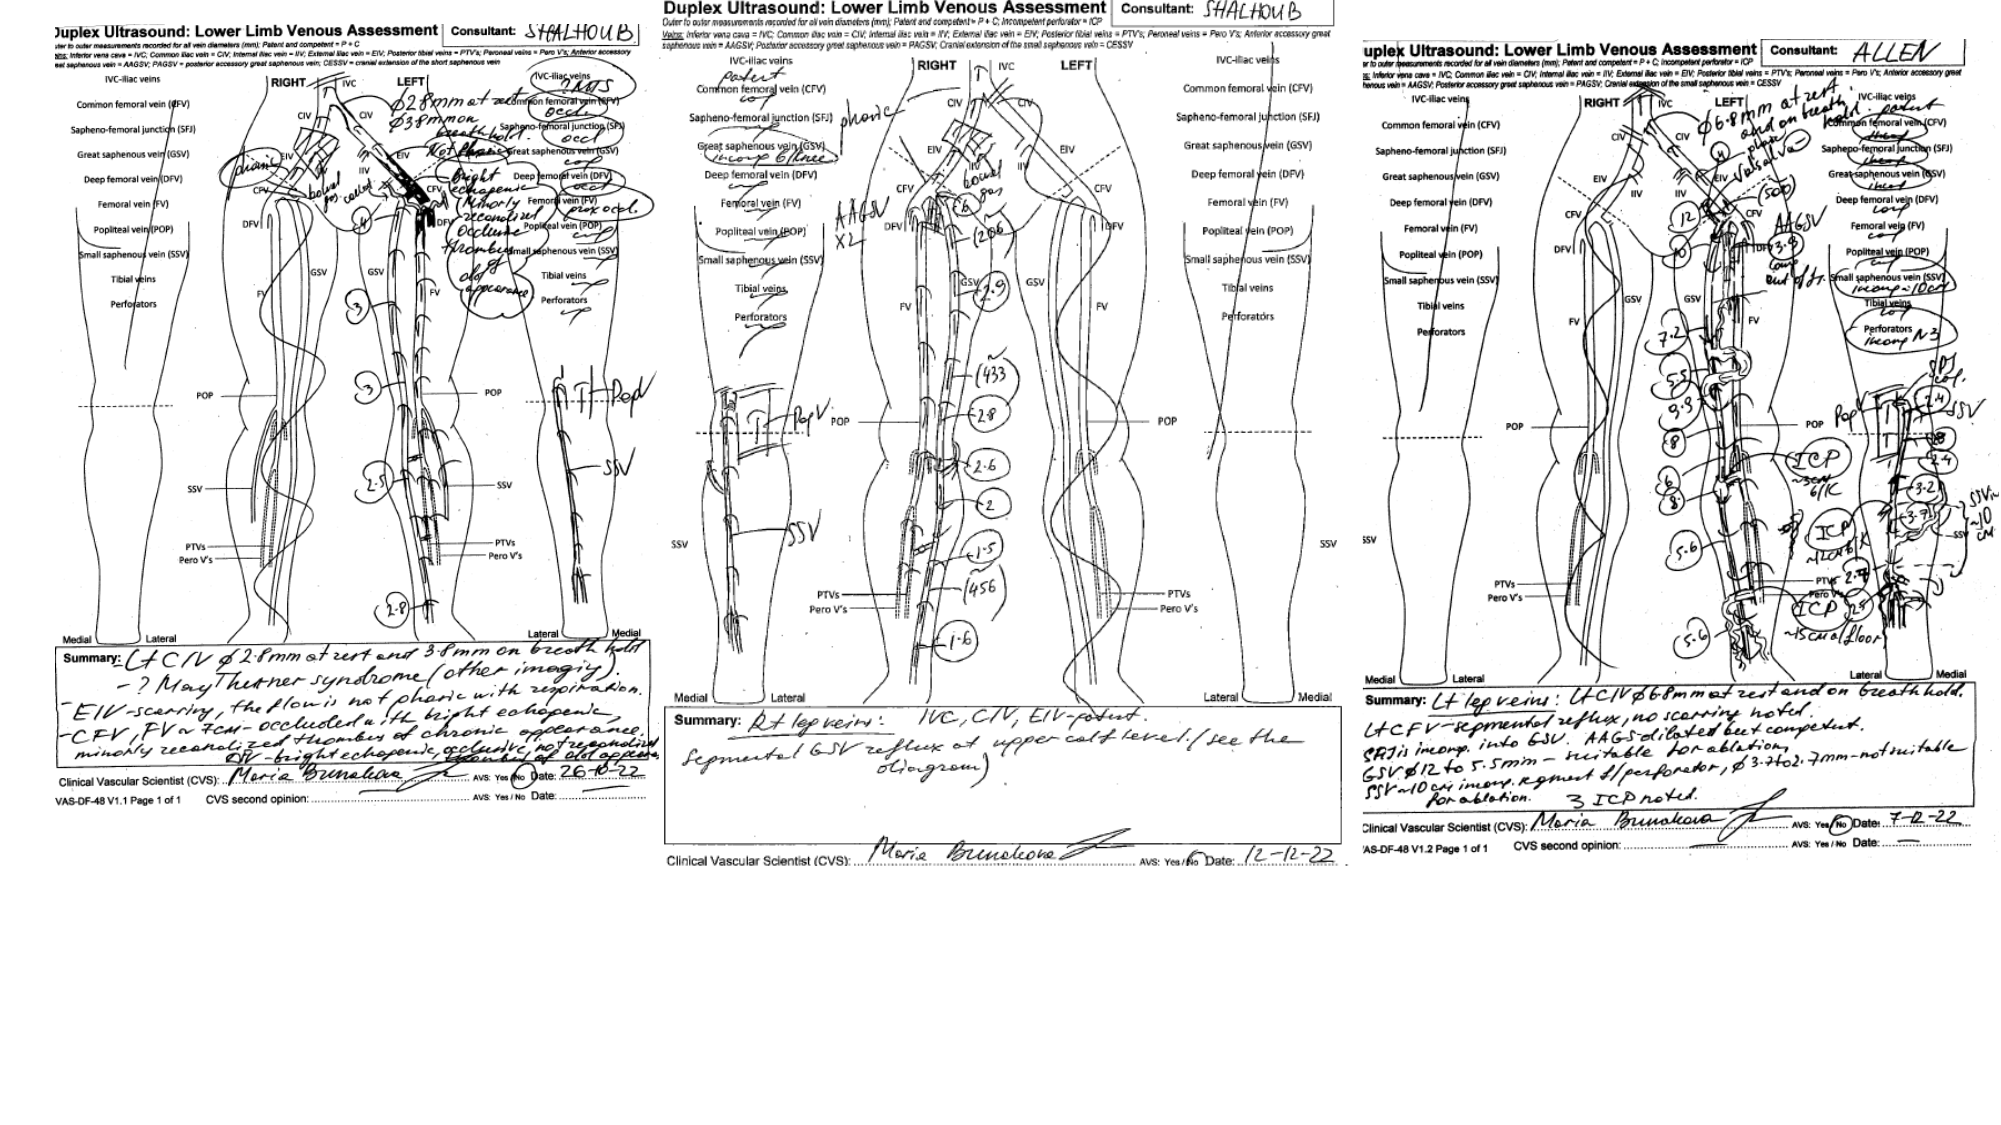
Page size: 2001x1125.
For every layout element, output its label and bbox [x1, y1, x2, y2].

picture [55, 0, 1999, 866]
